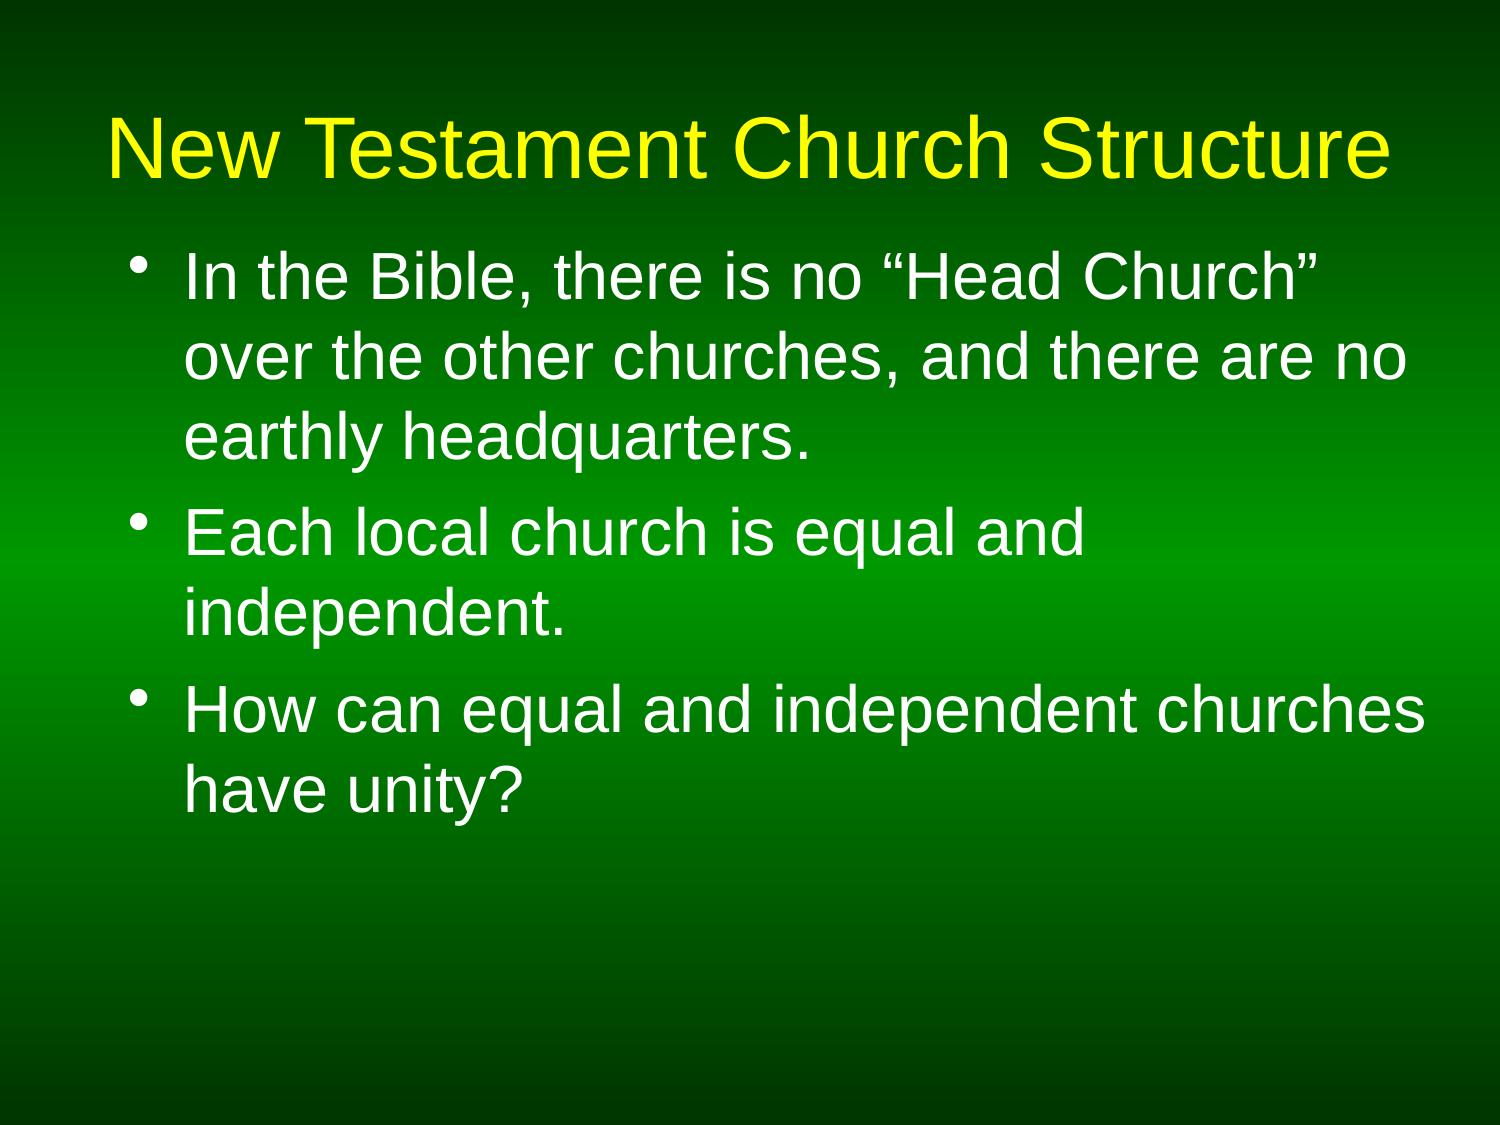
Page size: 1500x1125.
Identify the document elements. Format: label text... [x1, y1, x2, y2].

title New Testament Church Structure [37, 50, 1463, 238]
list In the Bible, there is no “Head Church” over the other churches, and there are no earthly headquarters. Each local church is equal and independent. How can equal and independent churches have unity? [112, 224, 1463, 1050]
